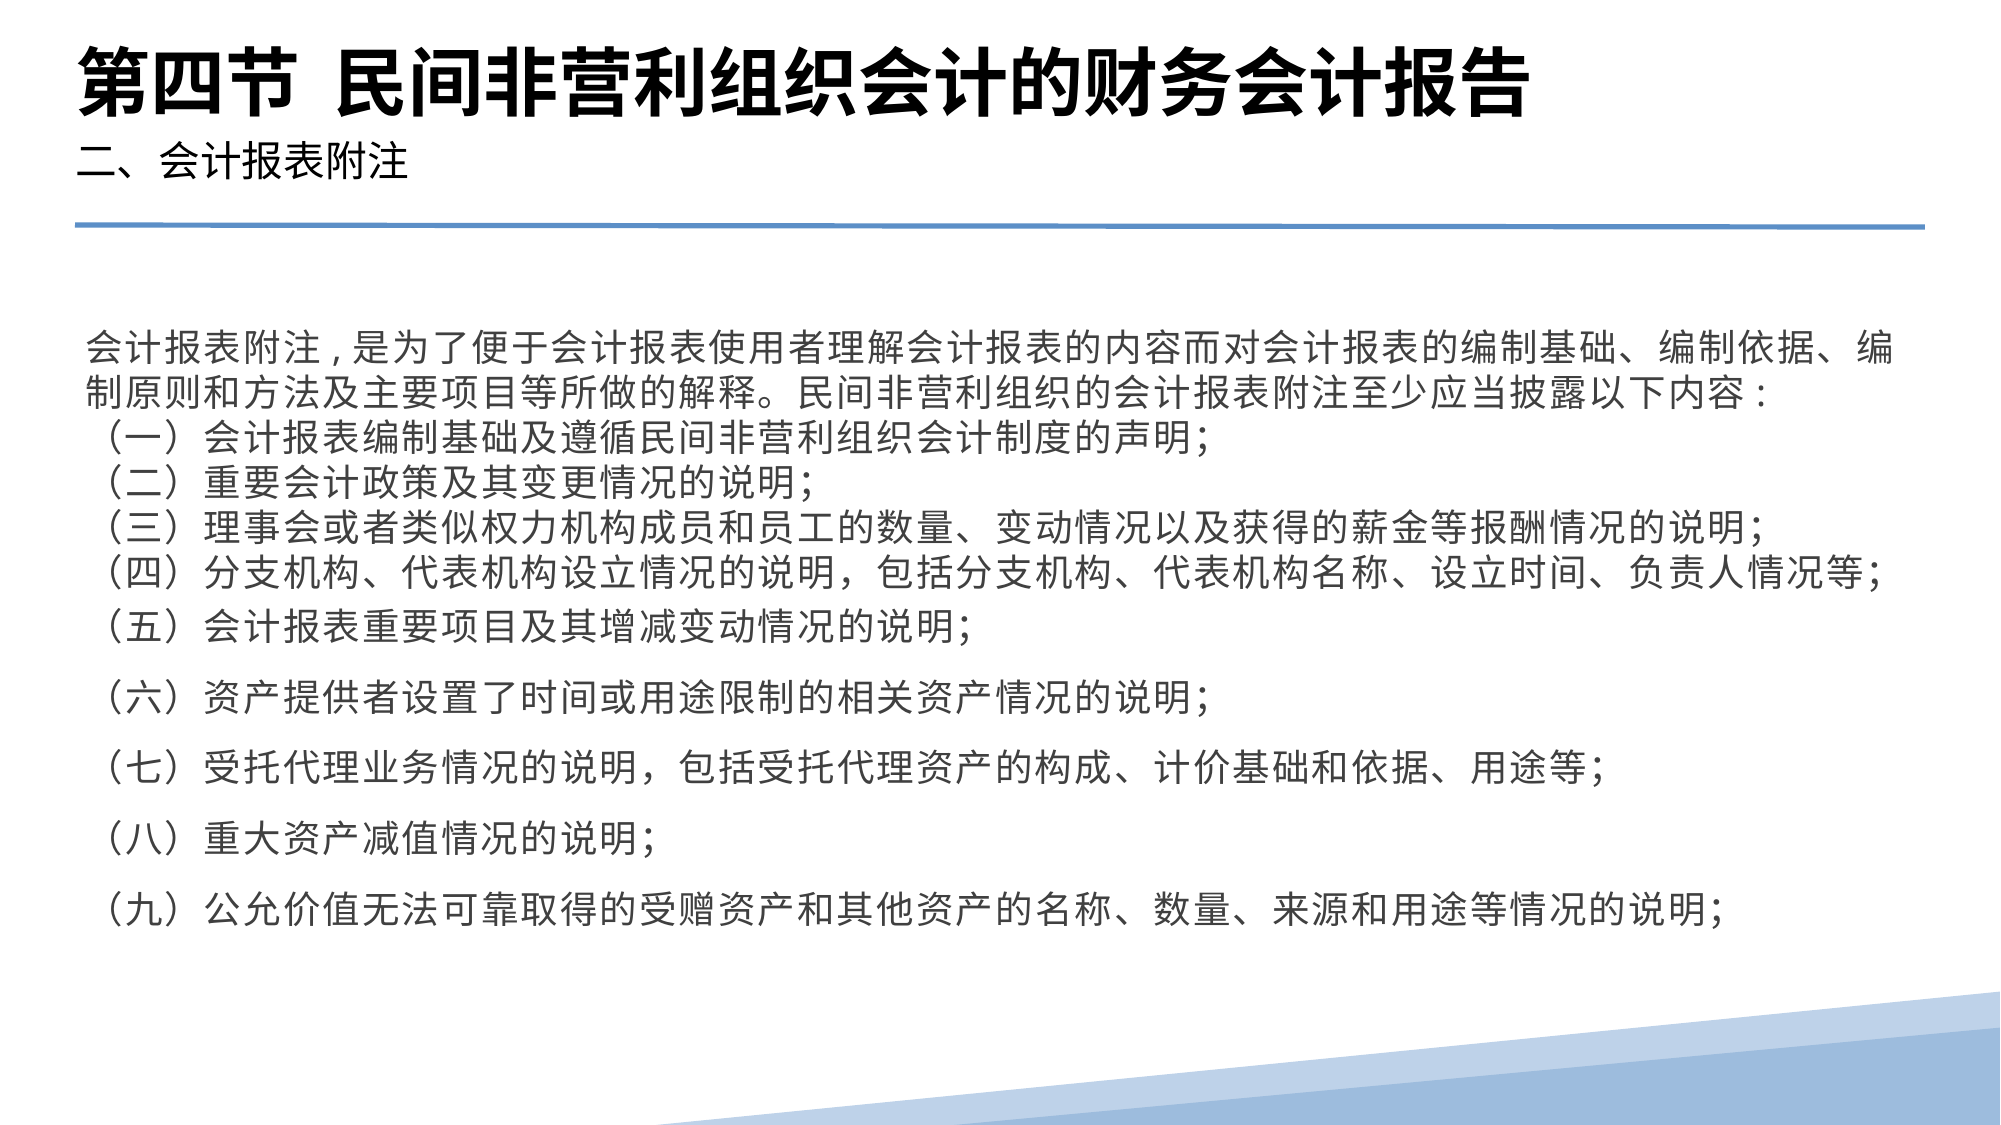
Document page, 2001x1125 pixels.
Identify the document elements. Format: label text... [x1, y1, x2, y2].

text_box 第四节 民间非营利组织会计的财务会计报告 [75, 24, 1925, 124]
text_box 会计报表附注,是为了便于会计报表使用者理解会计报表的内容而对会计报表的编制基础、编制依据、编制原则和方法及主要项目等所做的解释。民间非营利组织的会计报表附注至少应当披露以下内容: （一）会计报表编制基础及遵循民间非营利组织会计制度的声明； （二）重要会计政策及其变更情况的说明； （三）理事会或者类似权力机构成员和员工的数量、变动情况以及获得的薪金等报酬情况的说明； （四）分支机构、代表机构设立情况的说明，包括分支机构、代表机构名称、设立时间、负责人情况等； （五）会计报表重要项目及其增减变动情况的说明； （六）资产提供者设置了时间或用途限制的相关资产情况的说明； （七）受托代理业务情况的说明，包括受托代理资产的构成、计价基础和依据、用途等； （八）重大资产减值情况的说明； （九）公允价值无法可靠取得的受赠资产和其他资产的名称、数量、来源和用途等情况的说明； [75, 233, 1925, 1022]
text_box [74, 224, 1925, 228]
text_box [656, 991, 2000, 1125]
text_box 二、会计报表附注 [75, 124, 1925, 200]
